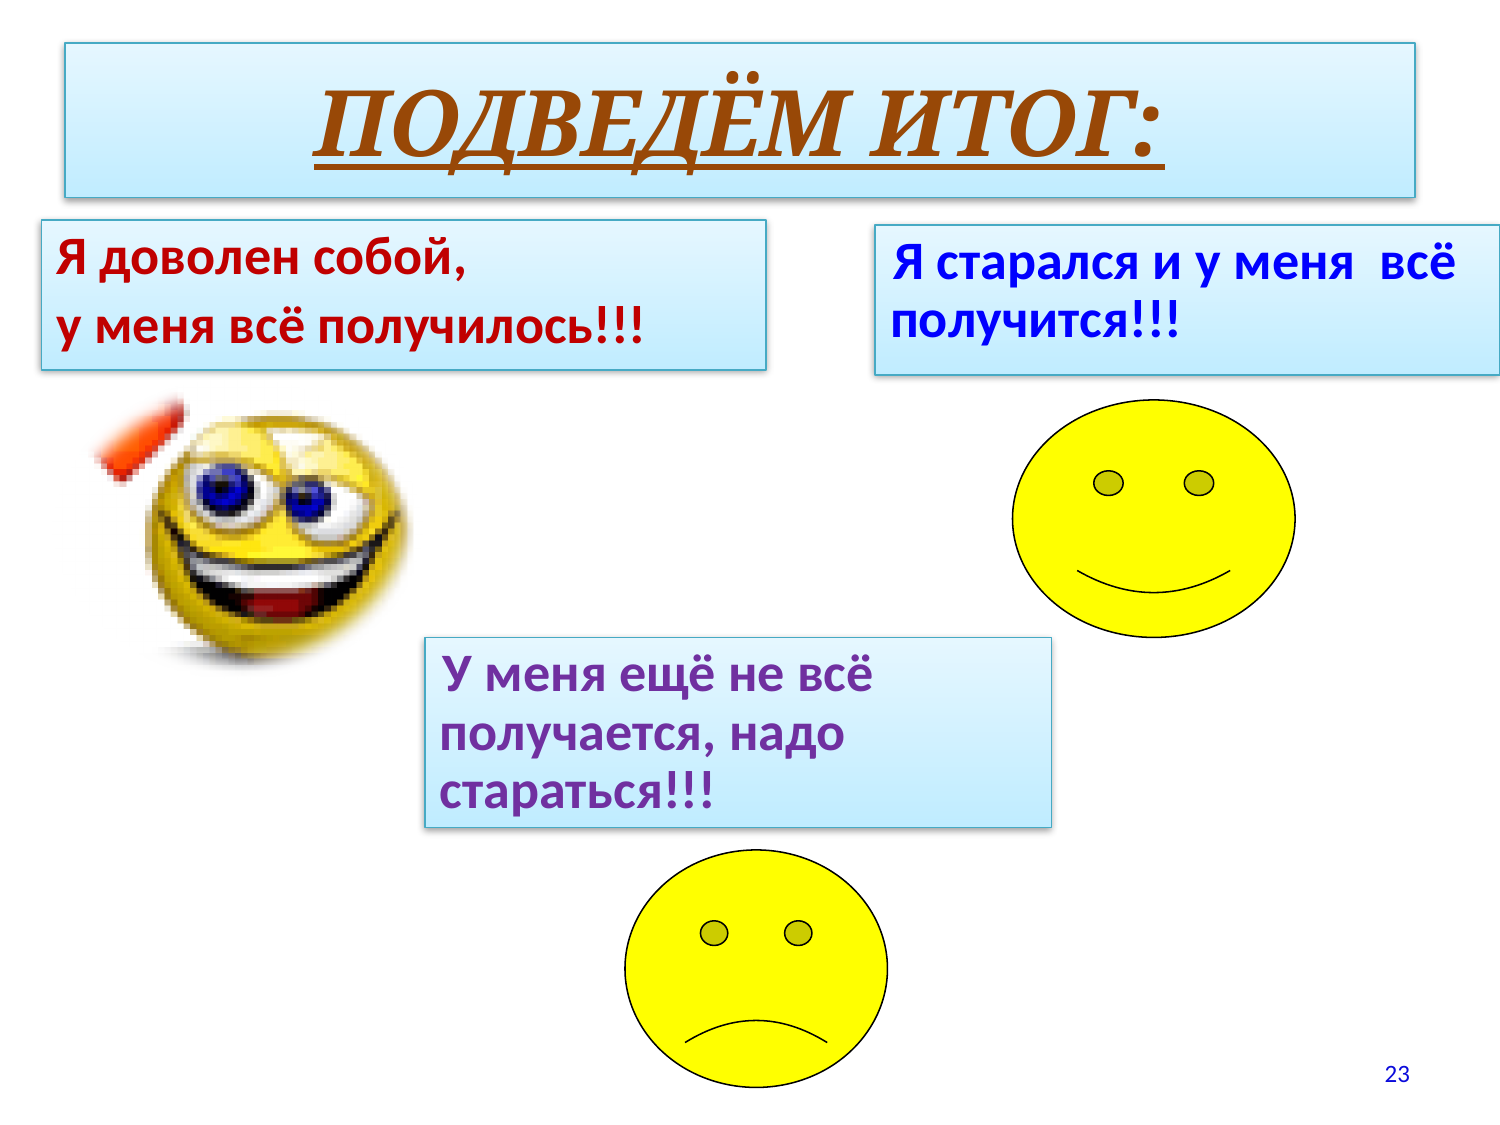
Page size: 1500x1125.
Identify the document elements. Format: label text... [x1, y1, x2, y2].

list Я старался и у меня всё получится!!! [874, 224, 1500, 376]
text_box У меня ещё не всё получается, надо стараться!!! [424, 637, 1052, 828]
slide_number 23 [1074, 1042, 1425, 1103]
text_box [1012, 399, 1296, 638]
title ПОДВЕДЁМ ИТОГ: [64, 42, 1416, 198]
text_box [624, 849, 888, 1088]
picture [49, 374, 426, 682]
list Я доволен собой, у меня всё получилось!!! [41, 219, 767, 371]
